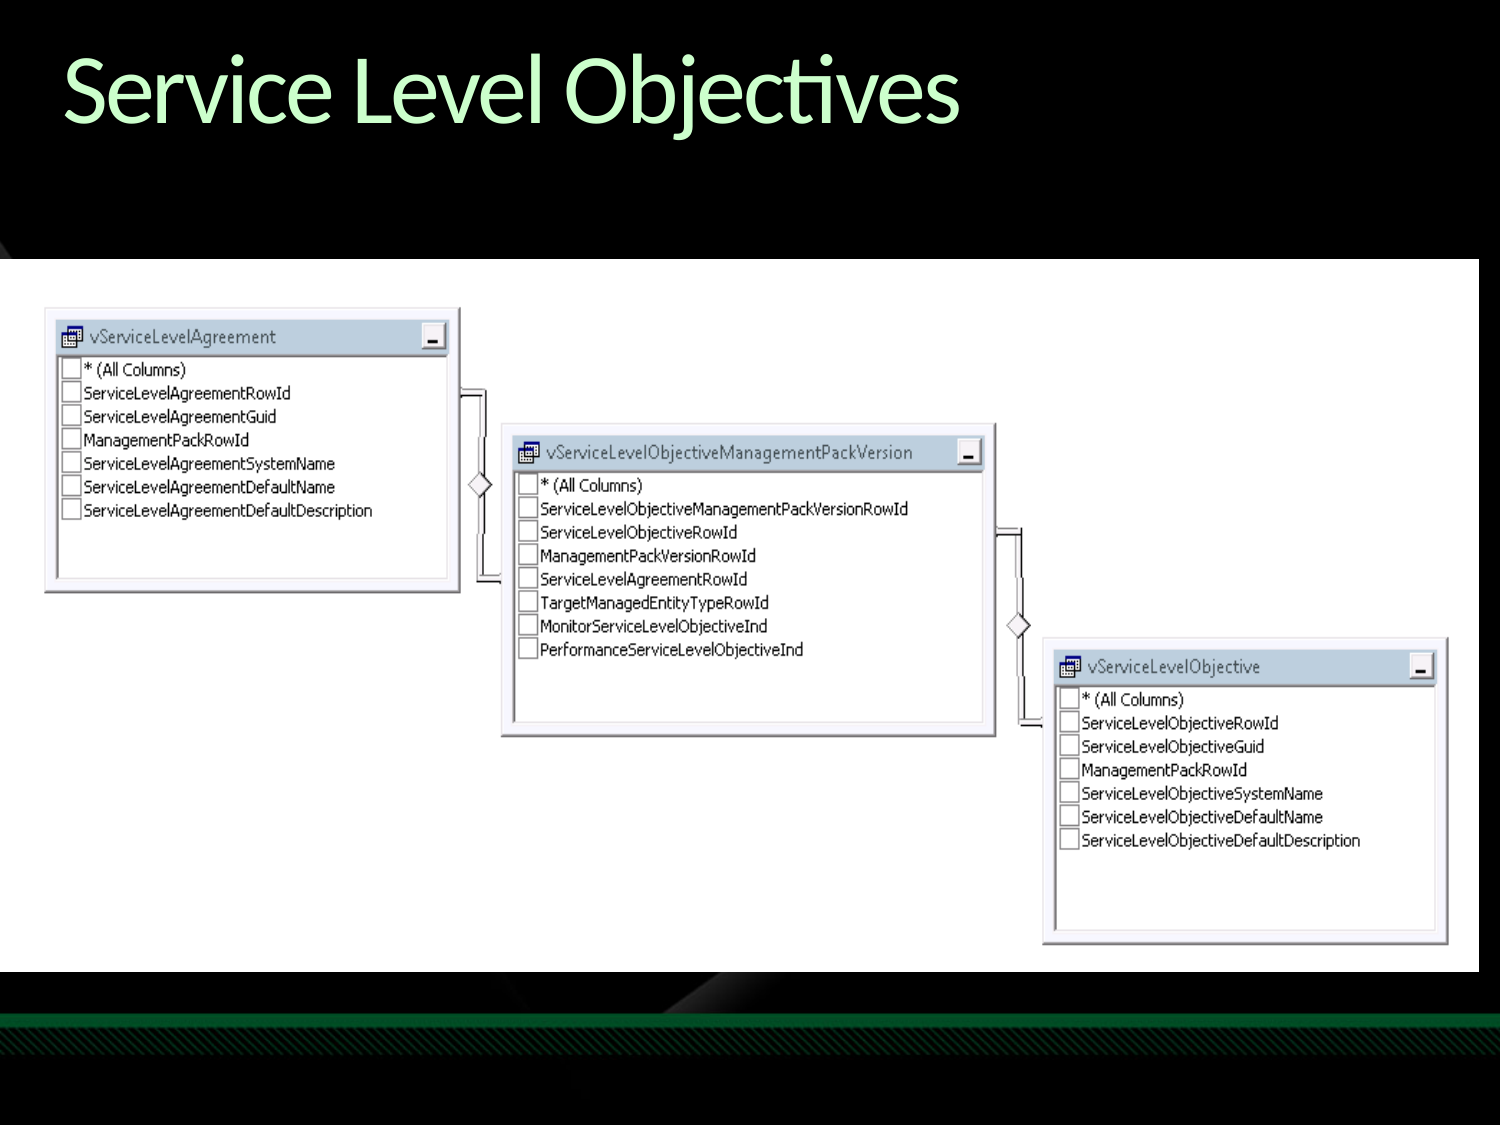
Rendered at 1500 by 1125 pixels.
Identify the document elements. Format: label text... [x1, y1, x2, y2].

title Service Level Objectives [62, 37, 1438, 147]
picture [0, 0, 1500, 1125]
